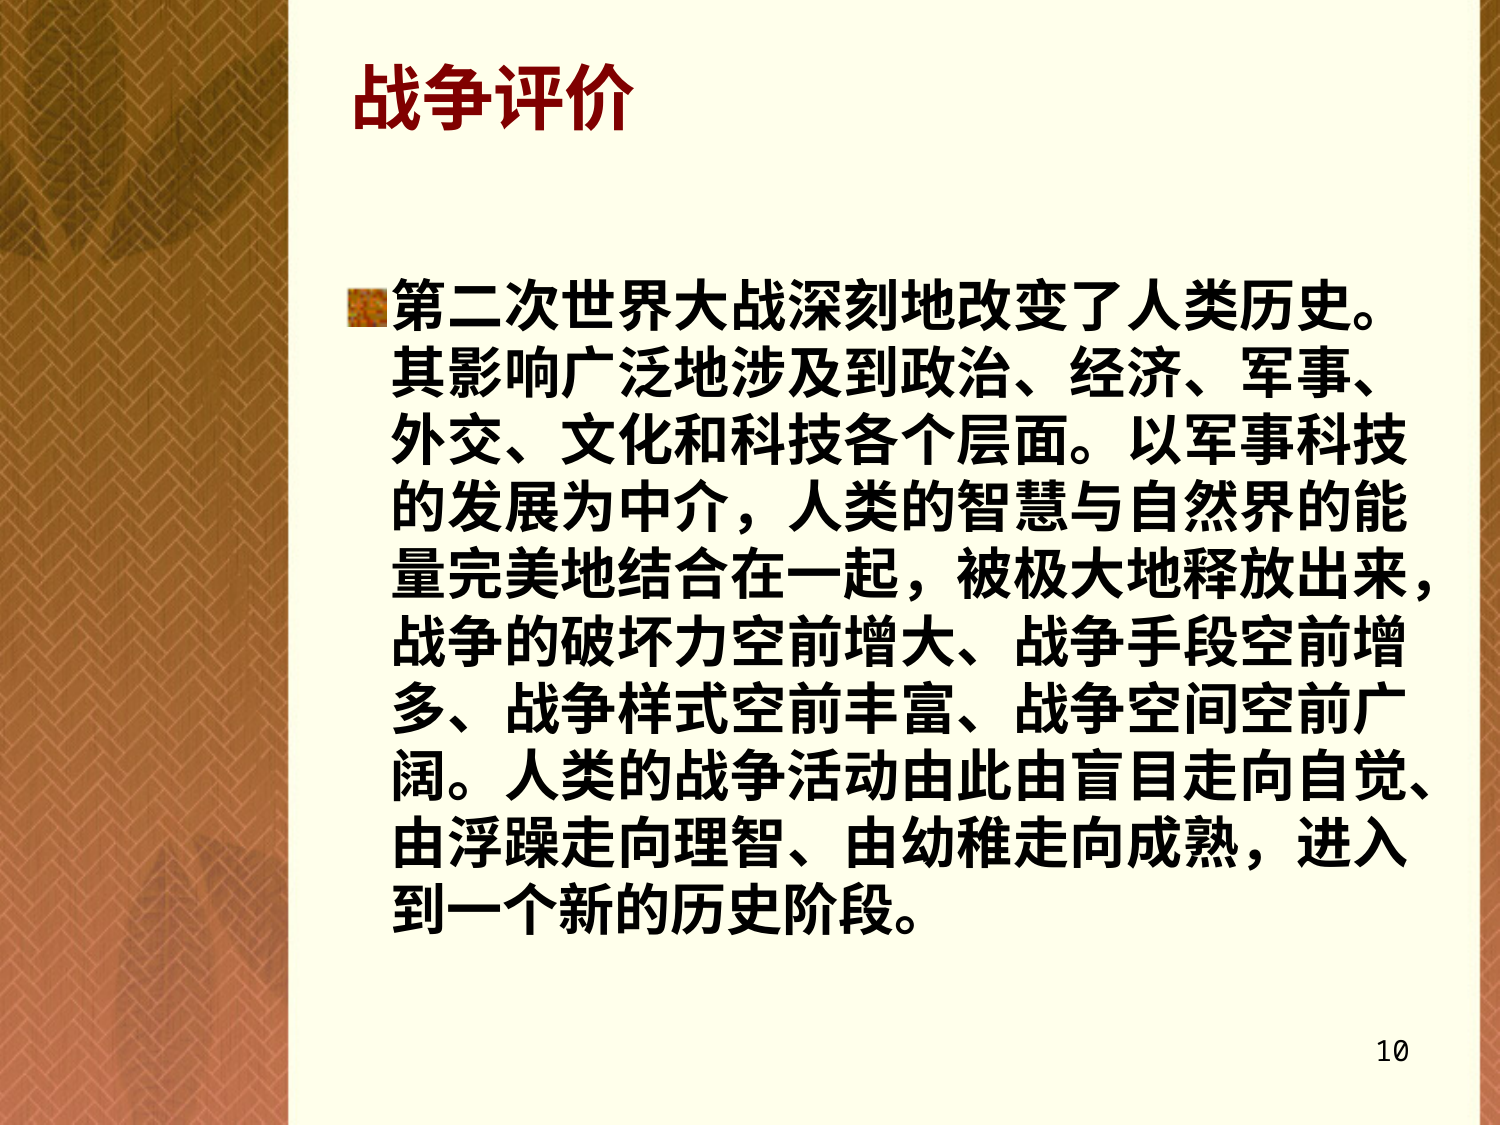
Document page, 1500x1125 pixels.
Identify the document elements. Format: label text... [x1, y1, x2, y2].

list 第二次世界大战深刻地改变了人类历史。其影响广泛地涉及到政治、经济、军事、外交、文化和科技各个层面。以军事科技的发展为中介，人类的智慧与自然界的能量完美地结合在一起，被极大地释放出来，战争的破坏力空前增大、战争手段空前增多、战争样式空前丰富、战争空间空前广阔。人类的战争活动由此由盲目走向自觉、由浮躁走向理智、由幼稚走向成熟，进入到一个新的历史阶段。 [324, 262, 1425, 1005]
picture [0, 0, 1500, 1125]
title 战争评价 [335, 45, 1425, 233]
slide_number 9 [1074, 1024, 1425, 1103]
